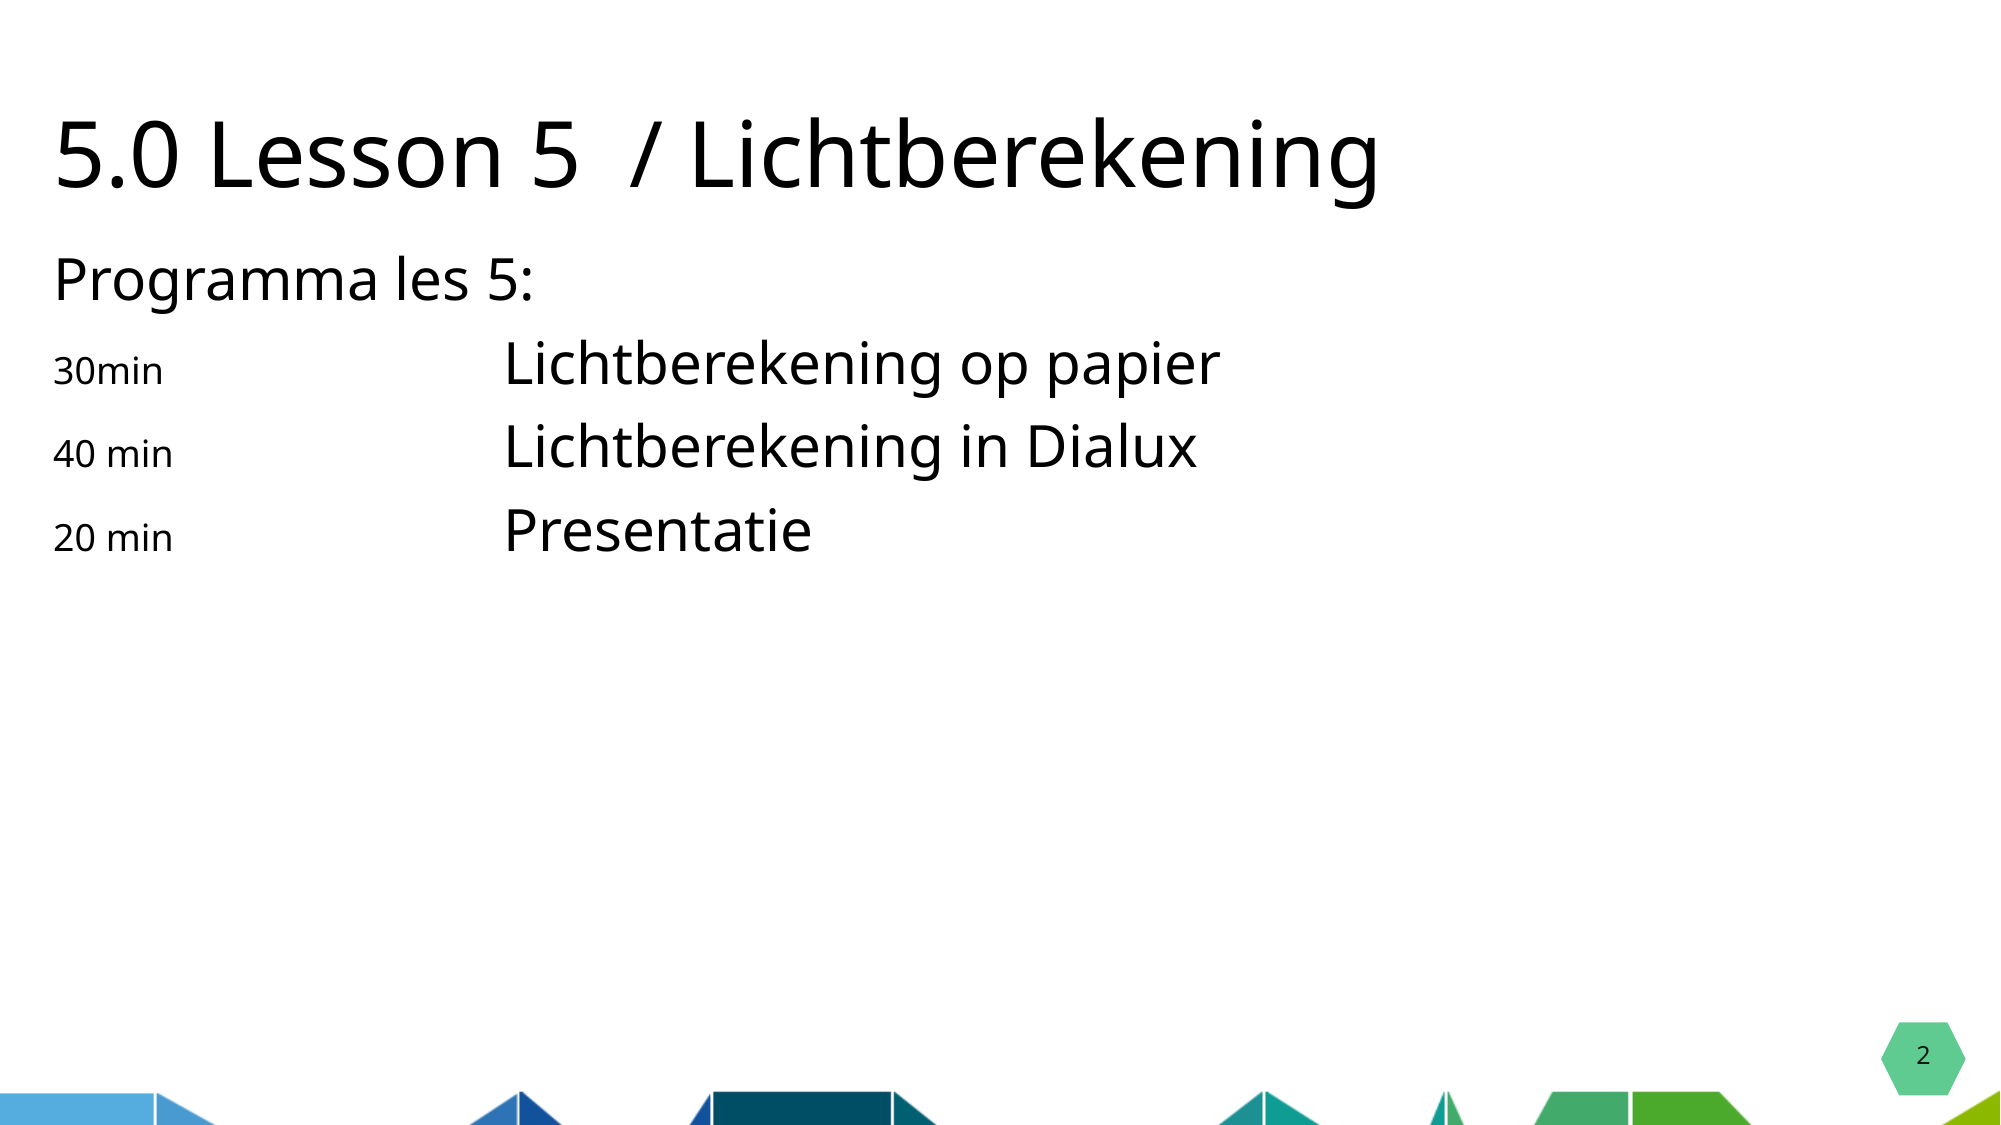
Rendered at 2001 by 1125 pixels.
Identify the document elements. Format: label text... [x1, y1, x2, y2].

list Programma les 5: 30min Lichtberekening op papier 40 min Lichtberekening in Dialux 20 min Presentatie [38, 242, 1871, 1014]
picture [0, 1086, 2000, 1125]
title 5.0 Lesson 5 / Lichtberekening [38, 38, 1962, 278]
slide_number 2 [1884, 1026, 1962, 1087]
